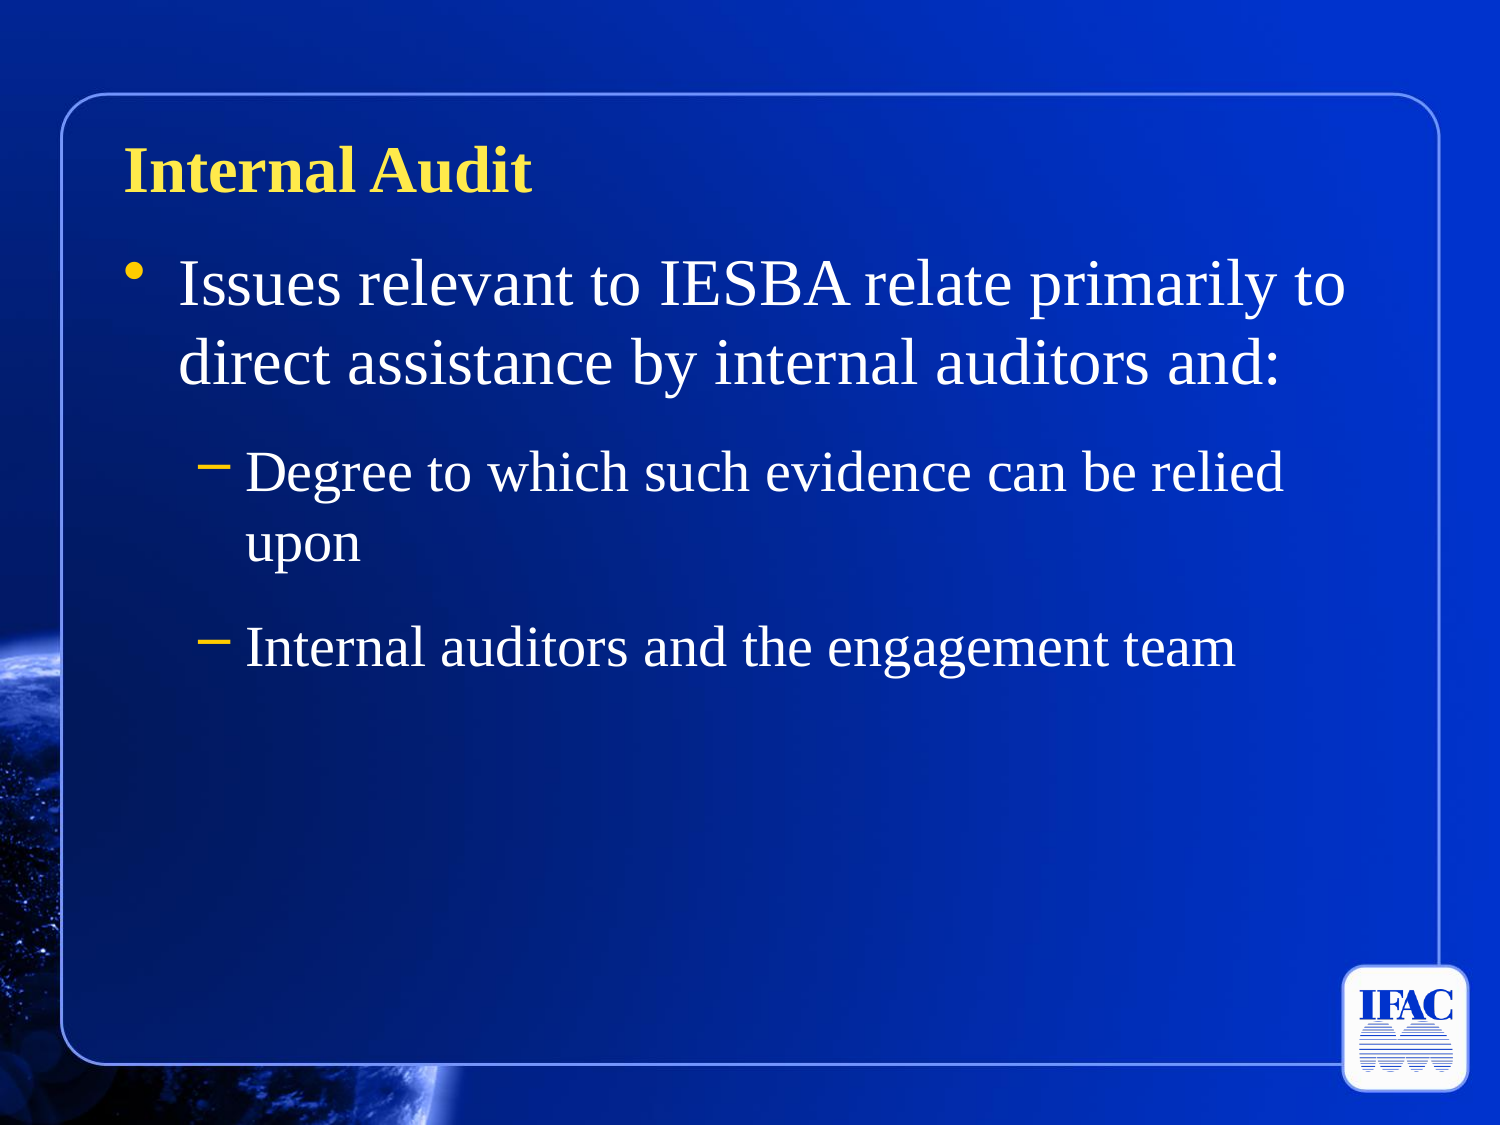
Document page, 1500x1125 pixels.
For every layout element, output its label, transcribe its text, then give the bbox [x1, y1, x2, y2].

list Issues relevant to IESBA relate primarily to direct assistance by internal auditors and: Degree to which such evidence can be relied upon Internal auditors and the engagement team [107, 230, 1411, 1048]
picture [0, 0, 1500, 1125]
list Internal Audit [107, 118, 1411, 215]
